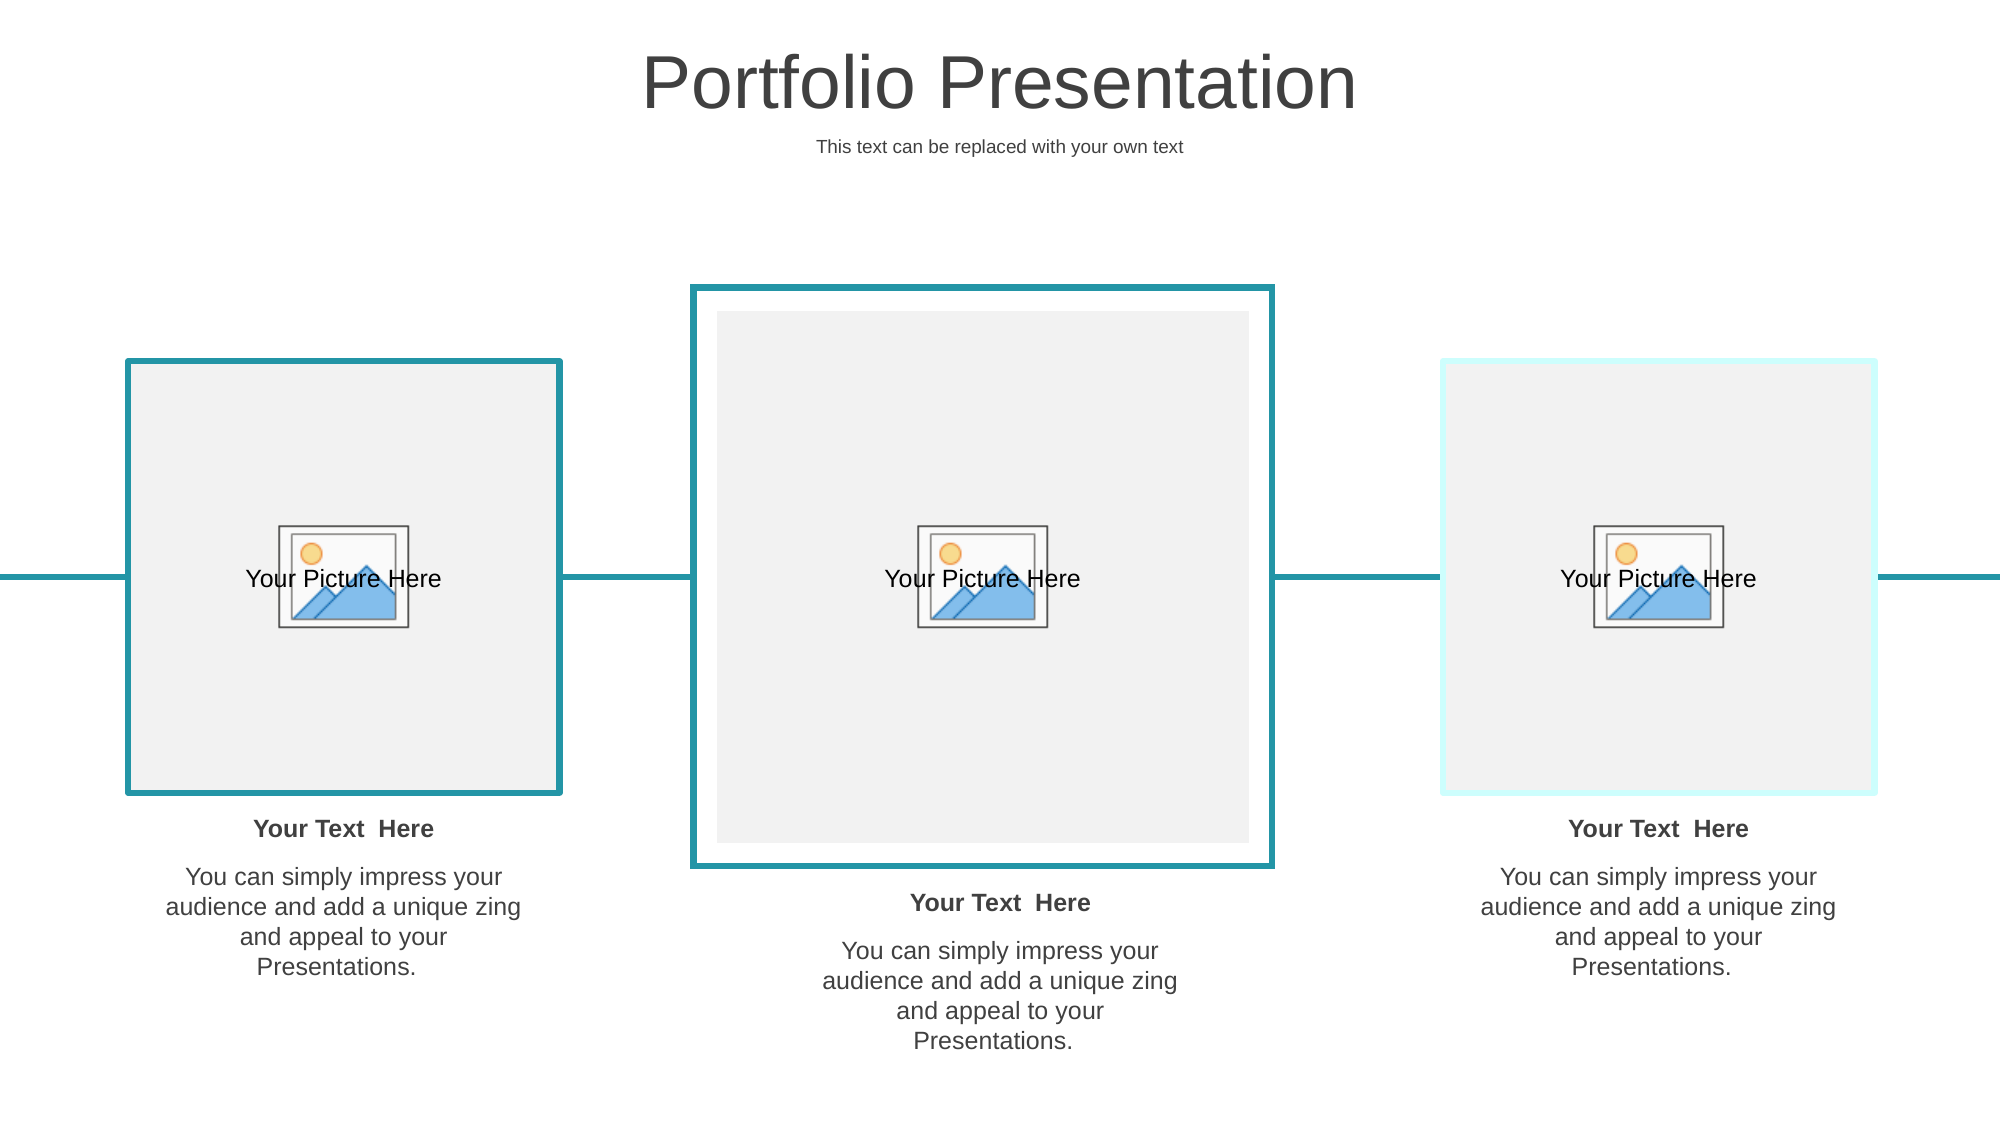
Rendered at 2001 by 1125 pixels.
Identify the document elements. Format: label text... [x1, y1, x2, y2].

text_box [693, 578, 1273, 867]
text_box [143, 805, 545, 959]
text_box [1457, 805, 1860, 959]
picture [717, 311, 1249, 843]
list This text can be replaced with your own text [0, 129, 2000, 166]
picture [1446, 364, 1872, 790]
picture [131, 364, 557, 790]
text_box [693, 287, 1273, 576]
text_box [799, 879, 1202, 1033]
title Portfolio Presentation [0, 42, 2000, 126]
